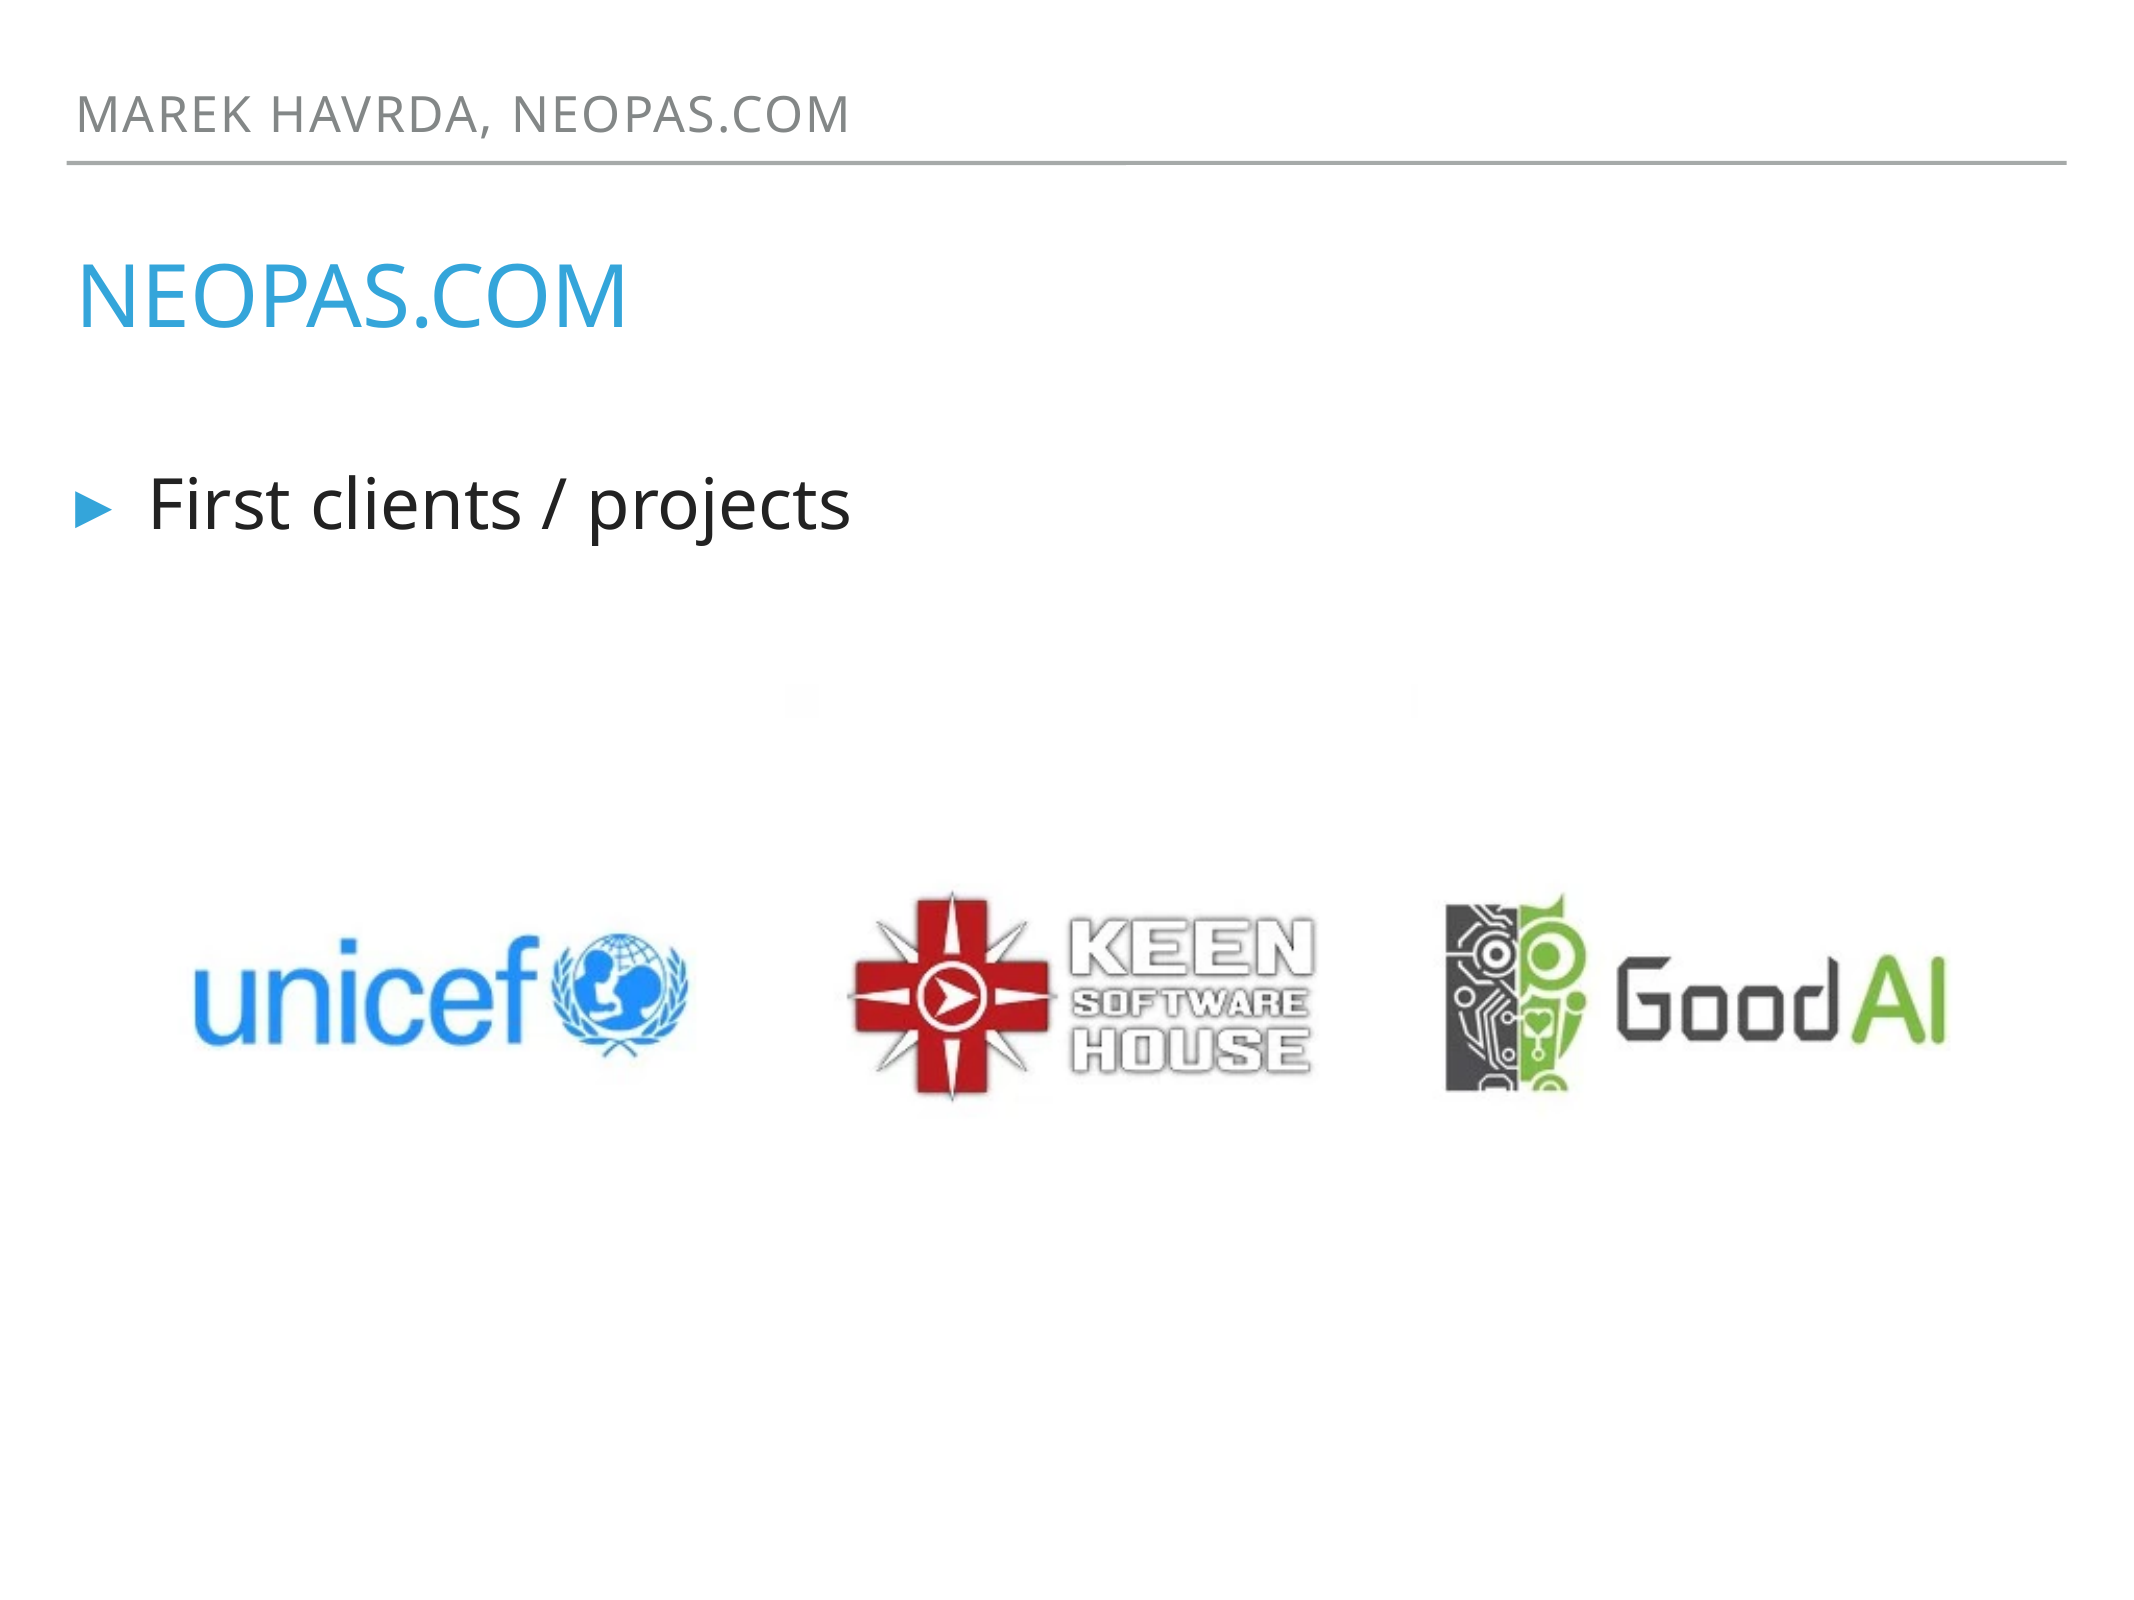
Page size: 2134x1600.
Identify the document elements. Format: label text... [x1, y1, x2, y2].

title Neopas.com [66, 251, 2068, 372]
picture [785, 684, 2010, 1310]
list First clients / projects [66, 449, 2068, 1453]
list Marek havrda, neopas.com [66, 84, 1901, 151]
picture [128, 684, 755, 1310]
